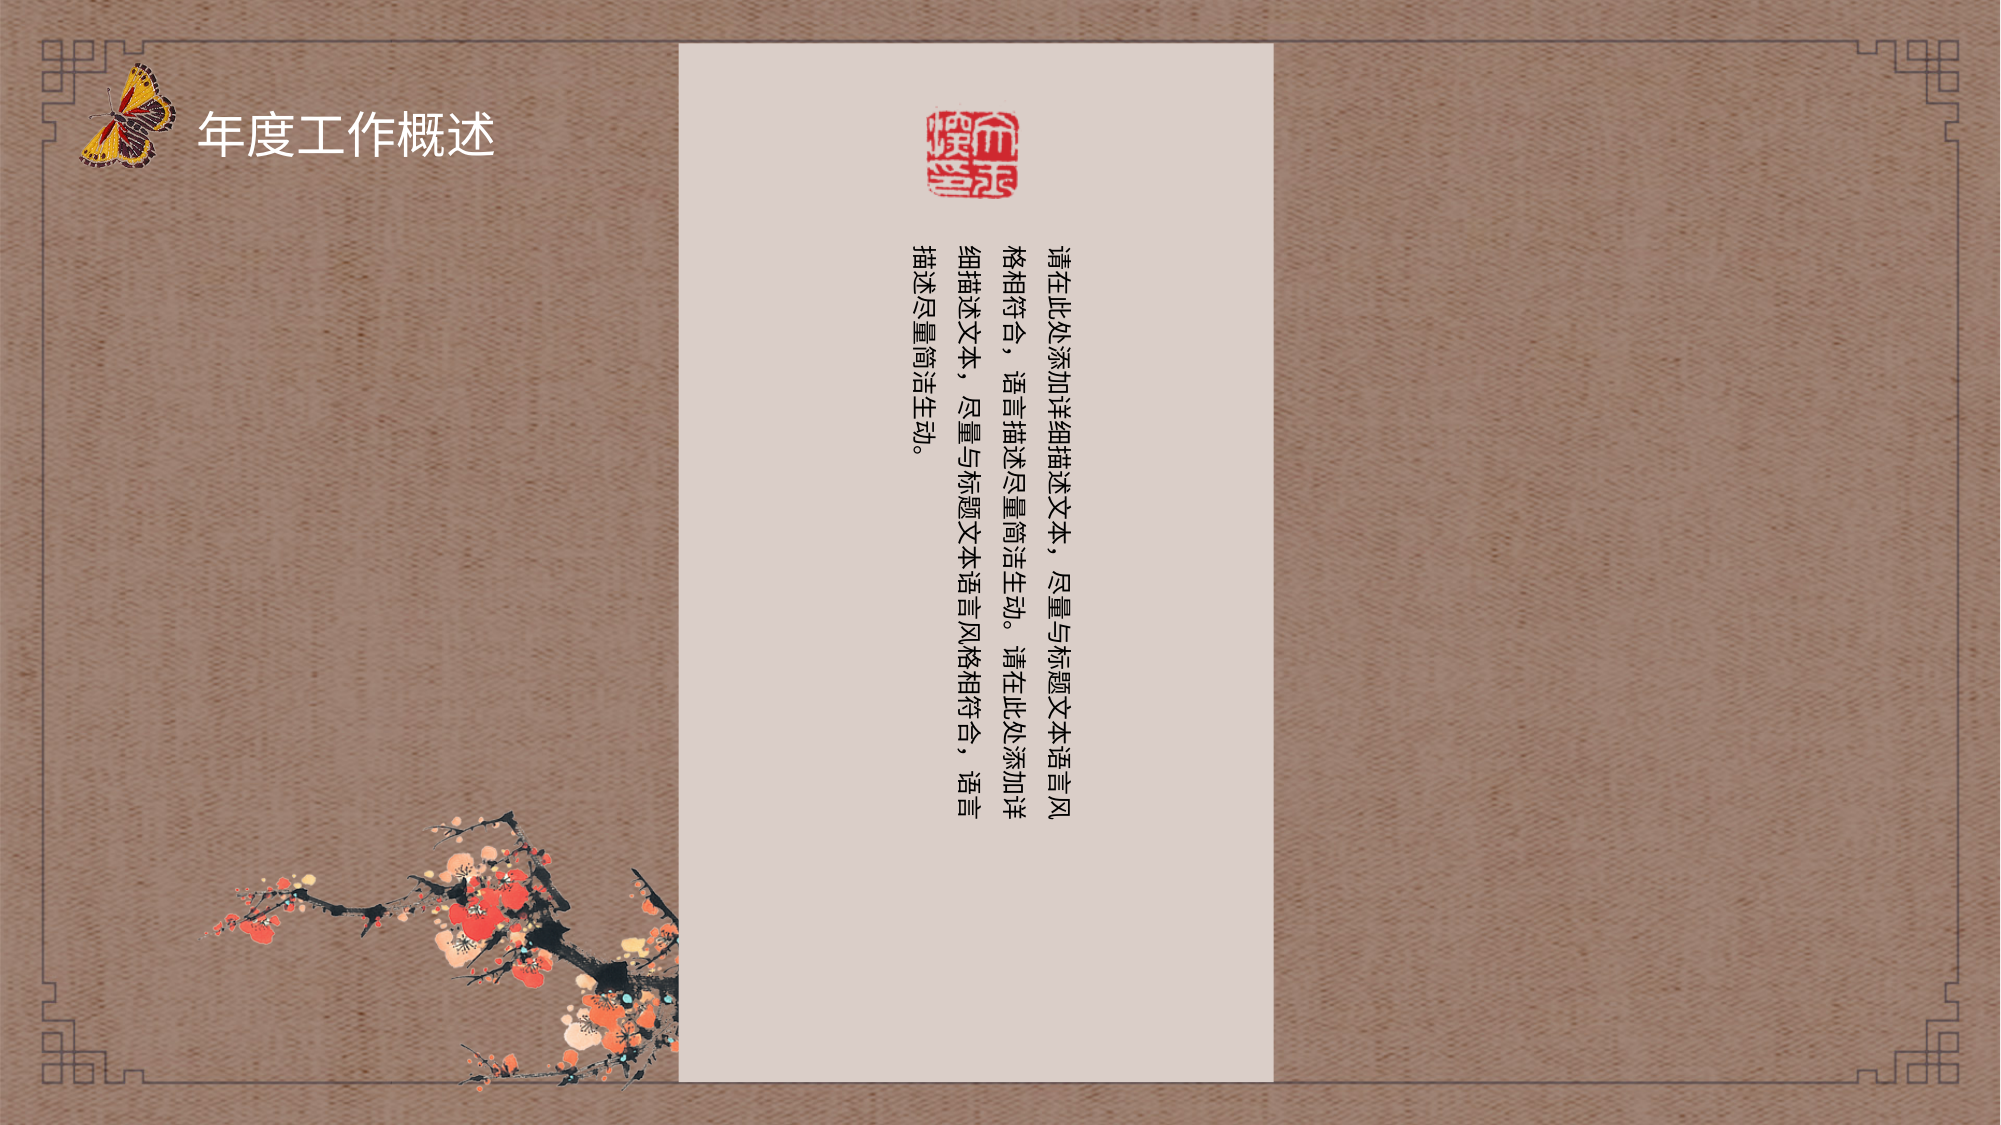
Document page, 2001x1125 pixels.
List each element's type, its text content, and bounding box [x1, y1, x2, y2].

text_box 请在此处添加详细描述文本，尽量与标题文本语言风格相符合，语言描述尽量简洁生动。请在此处添加详细描述文本，尽量与标题文本语言风格相符合，语言描述尽量简洁生动。 [839, 230, 1098, 837]
text_box [678, 42, 1275, 1083]
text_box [70, 40, 514, 194]
picture [0, 0, 2001, 1125]
